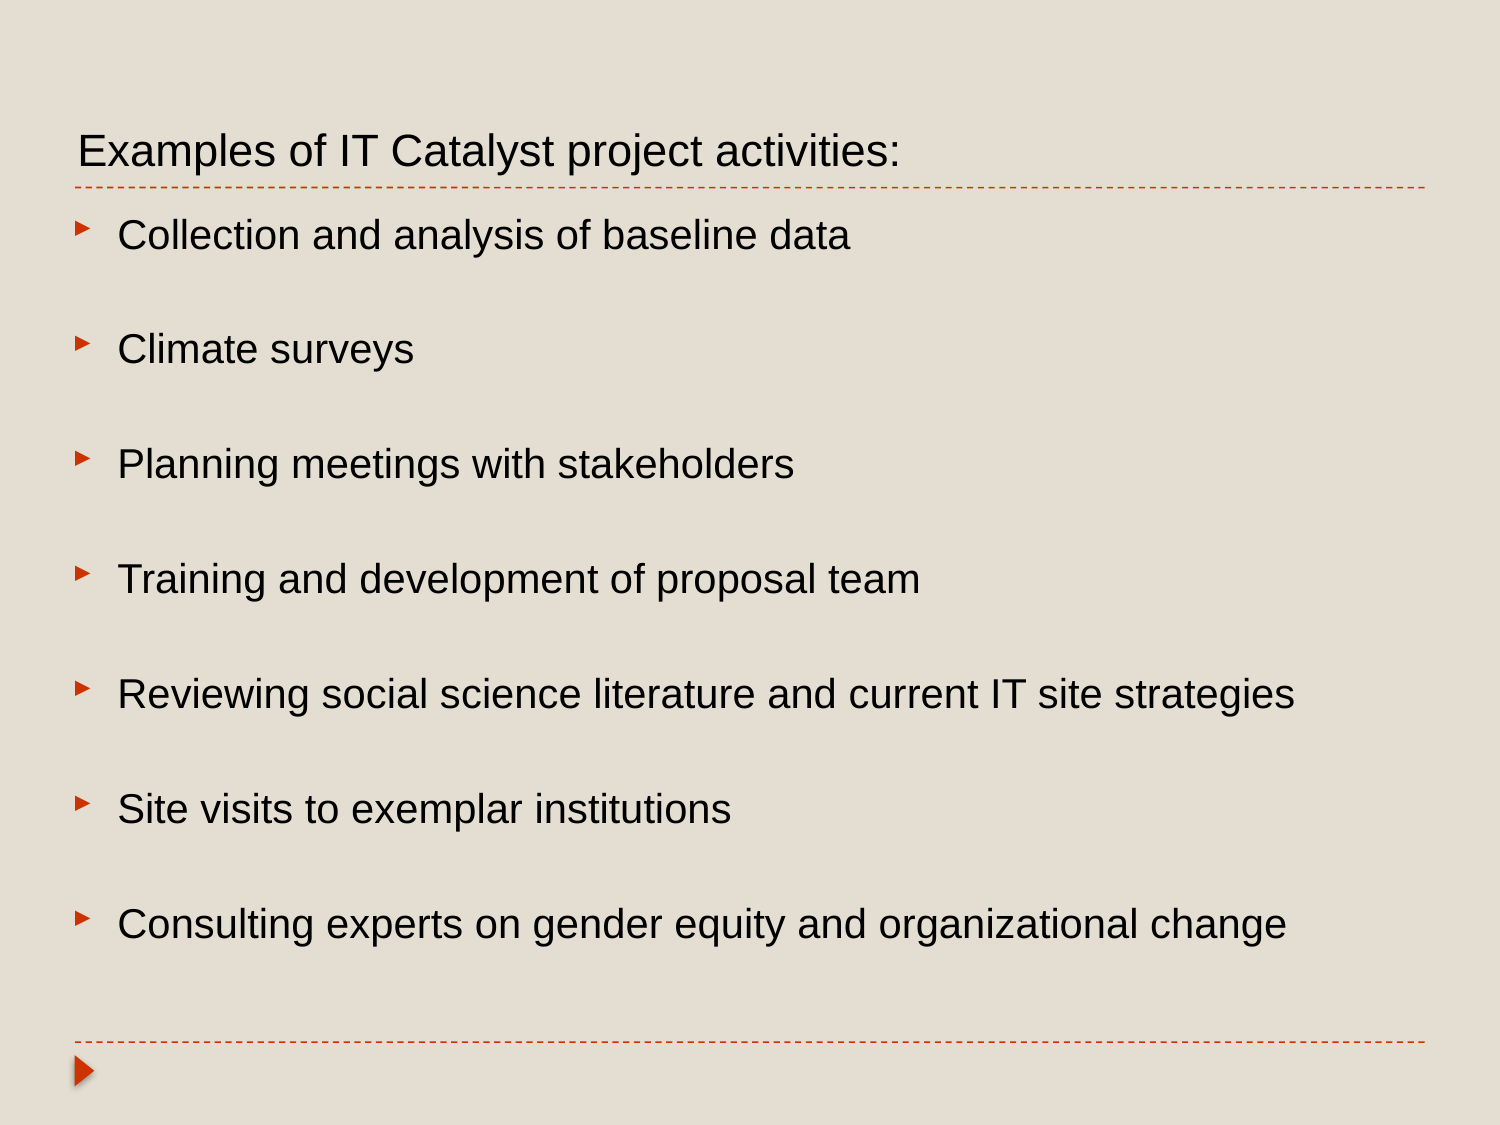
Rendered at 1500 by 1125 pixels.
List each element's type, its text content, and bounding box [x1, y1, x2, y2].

title Examples of IT Catalyst project activities: [62, 112, 1413, 238]
list Collection and analysis of baseline data Climate surveys Planning meetings with stakeholders Training and development of proposal team Reviewing social science literature and current IT site strategies Site visits to exemplar institutions Consulting experts on gender equity and organizational change [12, 200, 1363, 1010]
